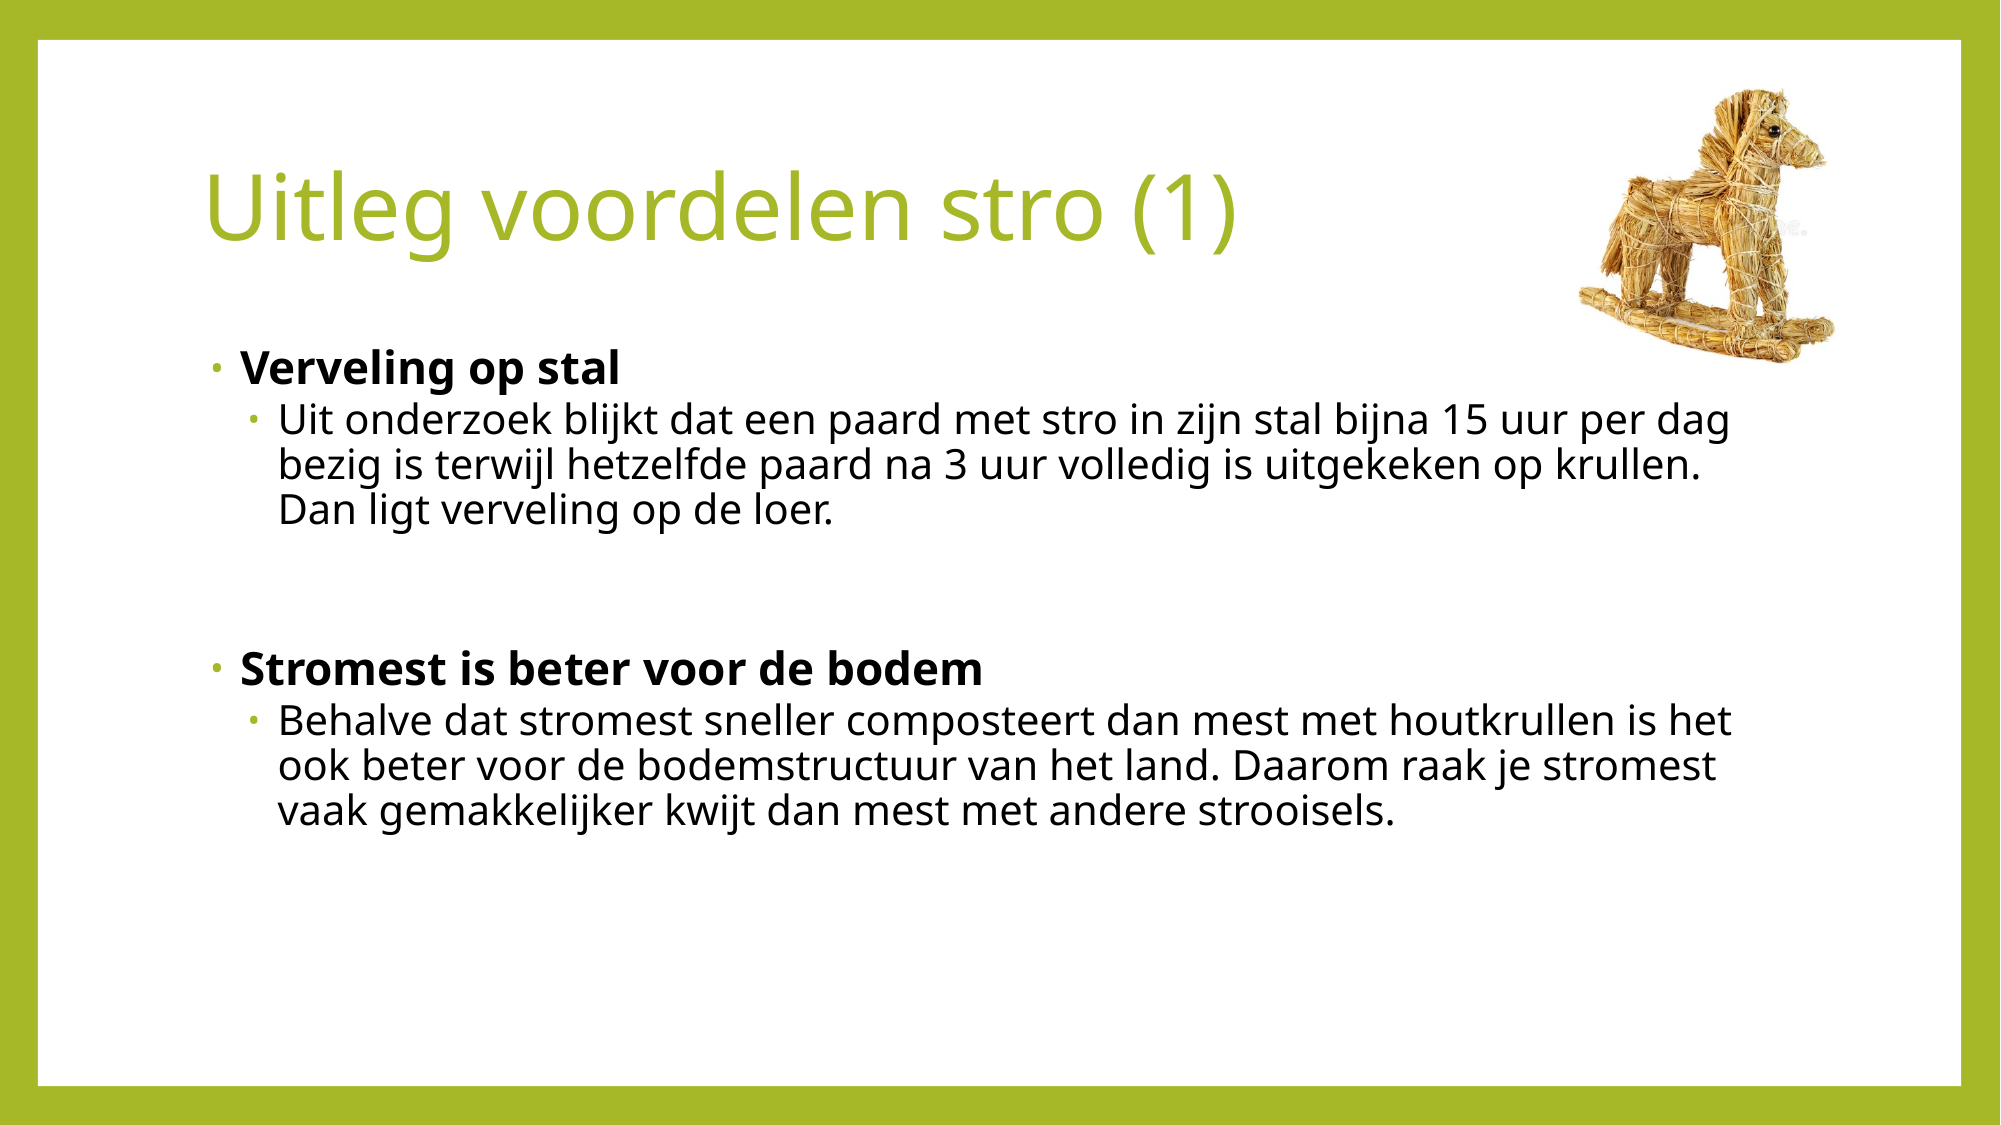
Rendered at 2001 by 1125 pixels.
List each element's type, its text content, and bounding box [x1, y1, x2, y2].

list Verveling op stal Uit onderzoek blijkt dat een paard met stro in zijn stal bijna 15 uur per dag bezig is terwijl hetzelfde paard na 3 uur volledig is uitgekeken op krullen. Dan ligt verveling op de loer. Stromest is beter voor de bodem Behalve dat stromest sneller composteert dan mest met houtkrullen is het ook beter voor de bodemstructuur van het land. Daarom raak je stromest vaak gemakkelijker kwijt dan mest met andere strooisels. [187, 337, 1808, 1000]
title Uitleg voordelen stro (1) [187, 99, 1527, 323]
picture [1533, 56, 1928, 385]
